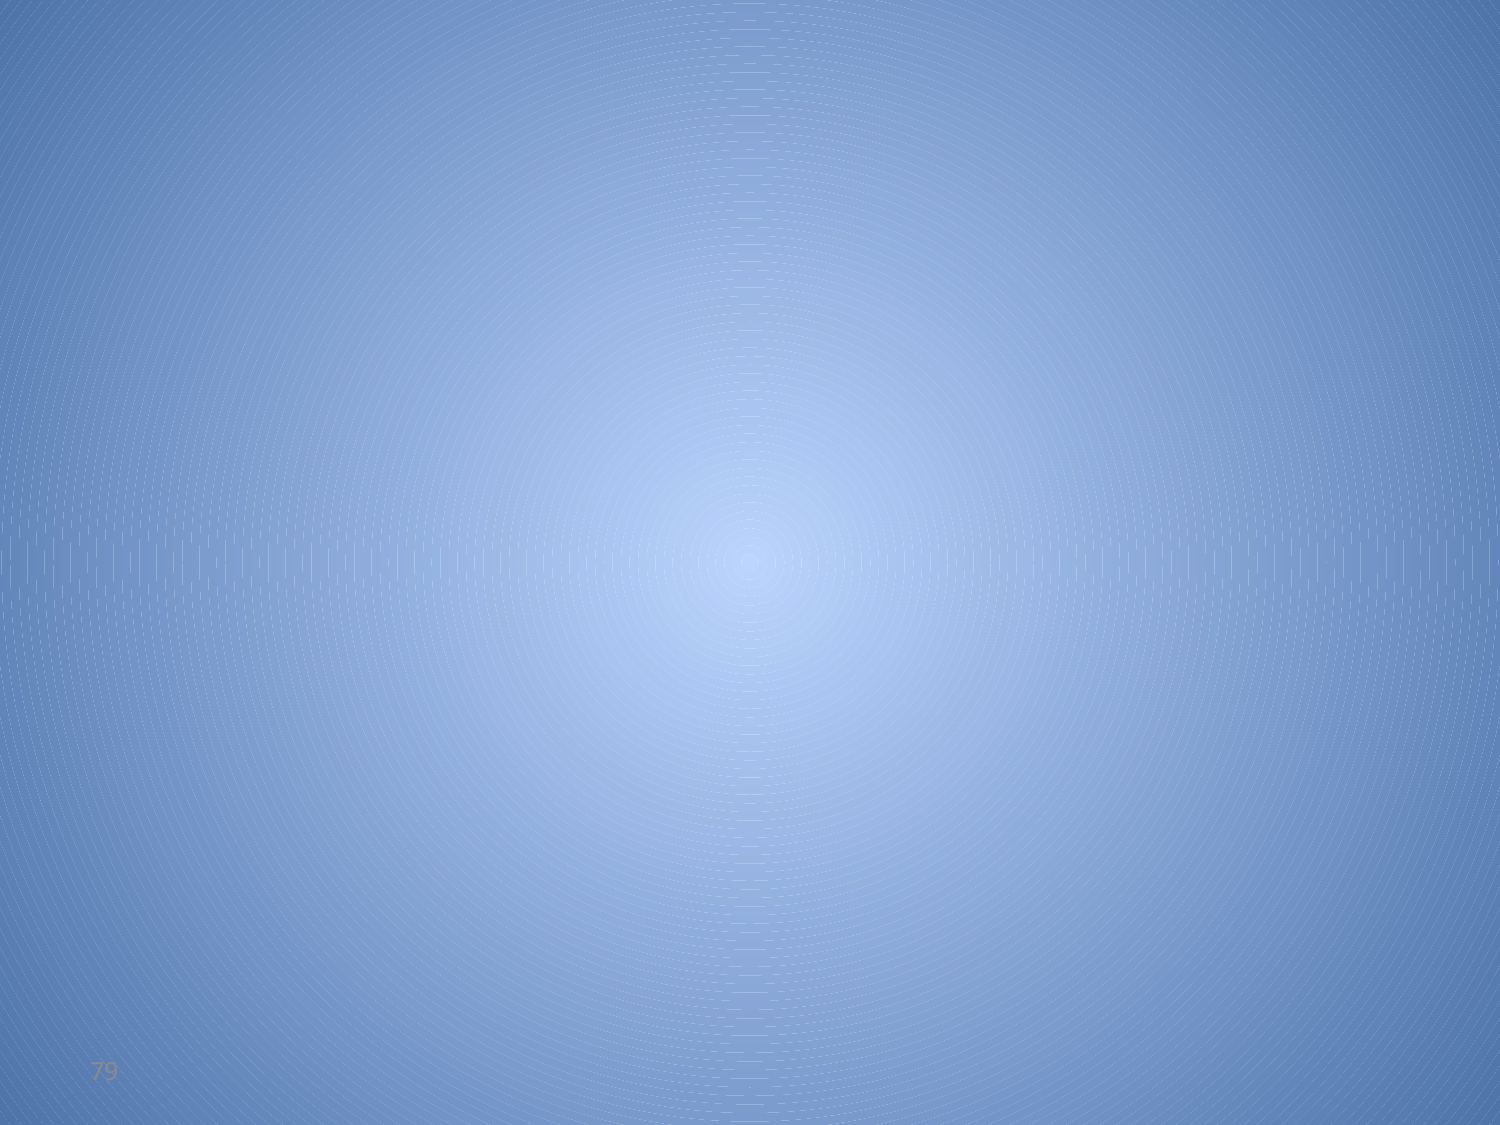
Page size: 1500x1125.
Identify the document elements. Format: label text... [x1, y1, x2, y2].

slide_number 79 [75, 1042, 425, 1103]
